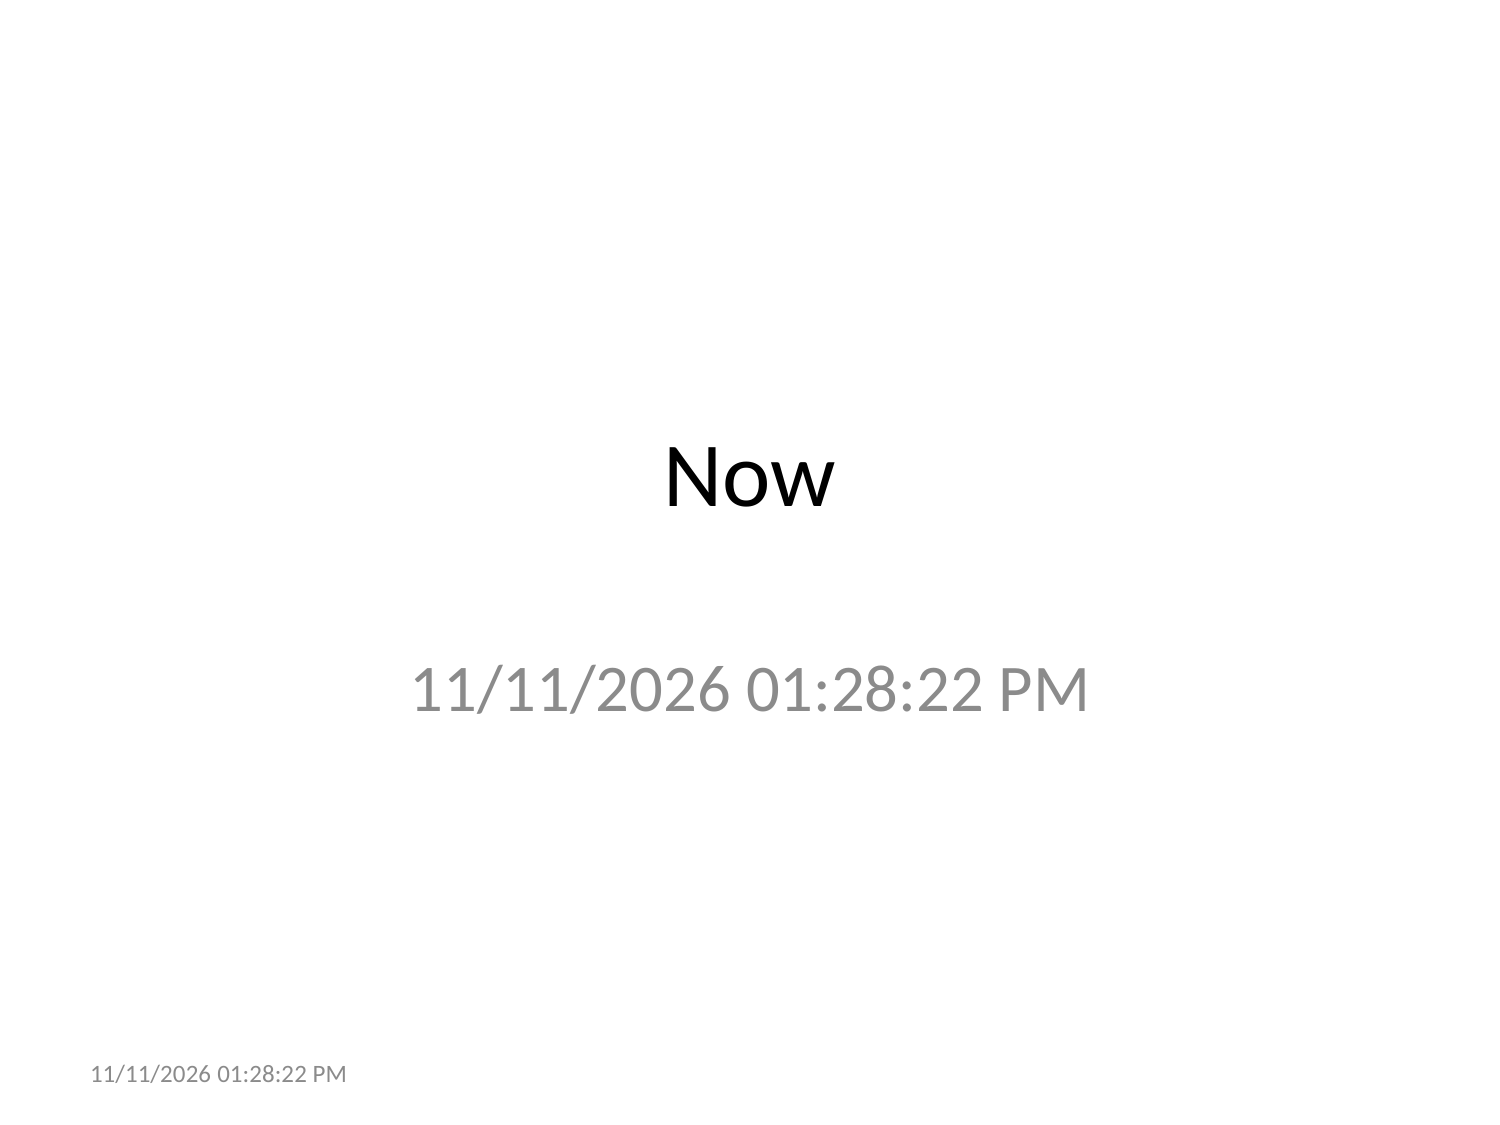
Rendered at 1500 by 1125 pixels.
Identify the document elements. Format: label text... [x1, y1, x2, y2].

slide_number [75, 1042, 425, 1103]
subtitle 2011-12-19 10:20:04 AM [225, 637, 1275, 925]
title Now [112, 349, 1388, 591]
